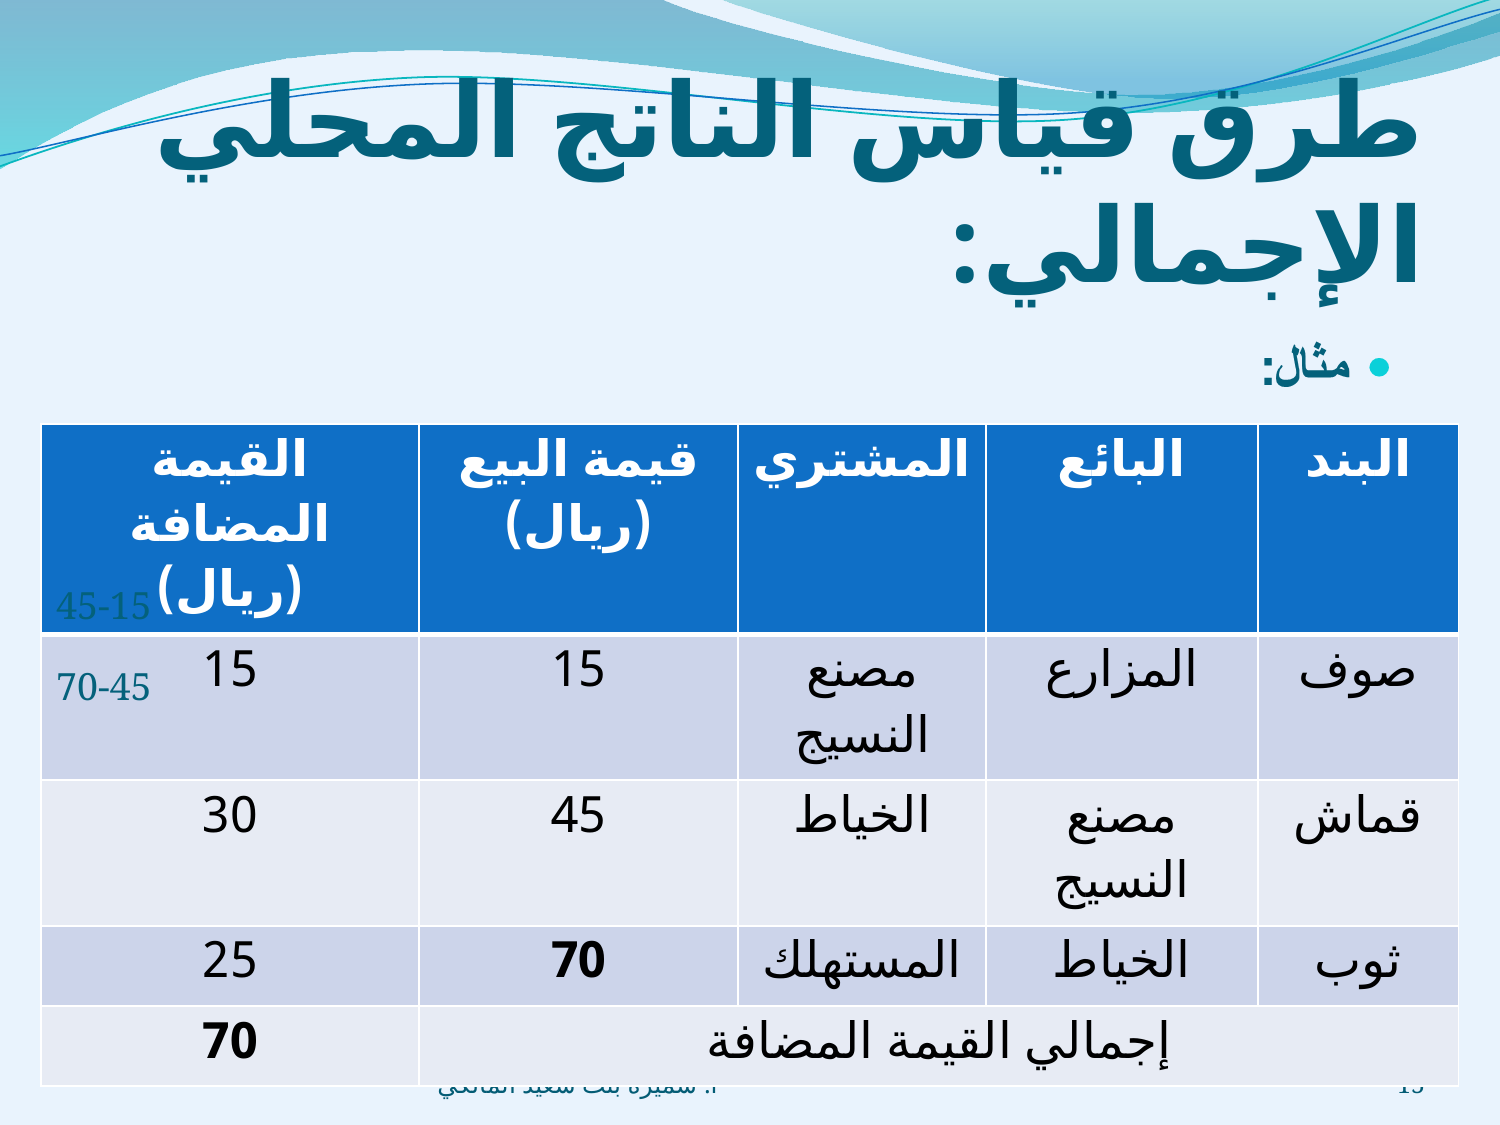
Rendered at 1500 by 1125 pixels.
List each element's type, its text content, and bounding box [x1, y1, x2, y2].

table_cell مصنع النسيج [987, 781, 1257, 925]
text_box 70-45 [41, 655, 183, 716]
table_cell 30 [42, 781, 418, 925]
table_header المشتري [739, 425, 985, 632]
table_cell الخياط [987, 927, 1257, 1005]
table_cell ثوب [1259, 927, 1458, 1005]
table_cell 15 [420, 637, 737, 779]
table_cell 70 [420, 927, 737, 1005]
text_box 45-15 [41, 574, 183, 634]
table_cell 25 [42, 927, 418, 1005]
table_cell مصنع النسيج [739, 637, 985, 779]
table_cell صوف [1259, 637, 1458, 779]
table_header البائع [987, 425, 1257, 632]
list [75, 317, 1425, 423]
title طرق قياس الناتج المحلي الإجمالي: [75, 115, 1425, 303]
table_cell 45 [420, 781, 737, 925]
table_cell المستهلك [739, 927, 985, 1005]
table_cell المزارع [987, 637, 1257, 779]
table_cell 70 [42, 1007, 418, 1085]
table_cell قماش [1259, 781, 1458, 925]
footer أ. سميرة بنت سعيد المالكي [437, 1087, 988, 1103]
table_header قيمة البيع (ريال) [420, 425, 737, 632]
table_header القيمة المضافة (ريال) [42, 425, 418, 632]
table_cell 15 [42, 637, 418, 779]
slide_number 15 [1299, 1087, 1425, 1103]
table_cell إجمالي القيمة المضافة [420, 1007, 1458, 1085]
table_cell الخياط [739, 781, 985, 925]
table_header البند [1259, 425, 1458, 632]
